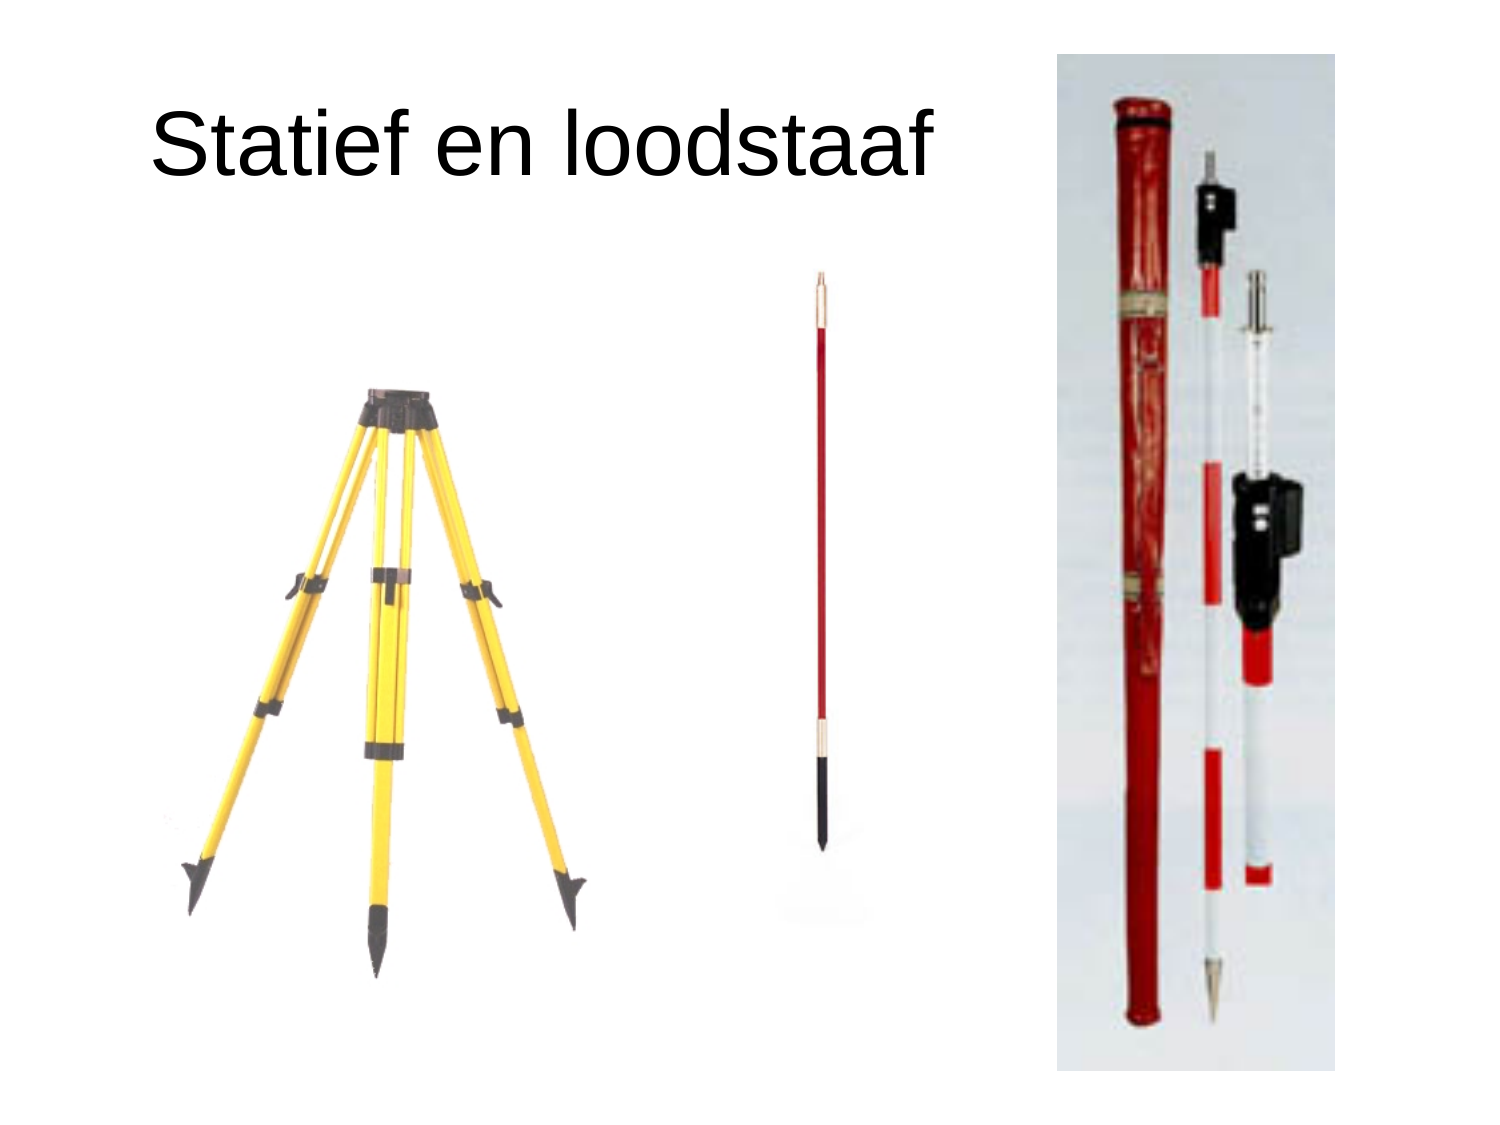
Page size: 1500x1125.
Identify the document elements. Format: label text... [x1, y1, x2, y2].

picture [1056, 54, 1335, 1071]
picture [99, 219, 911, 1095]
title Statief en loodstaaf [75, 45, 1010, 233]
